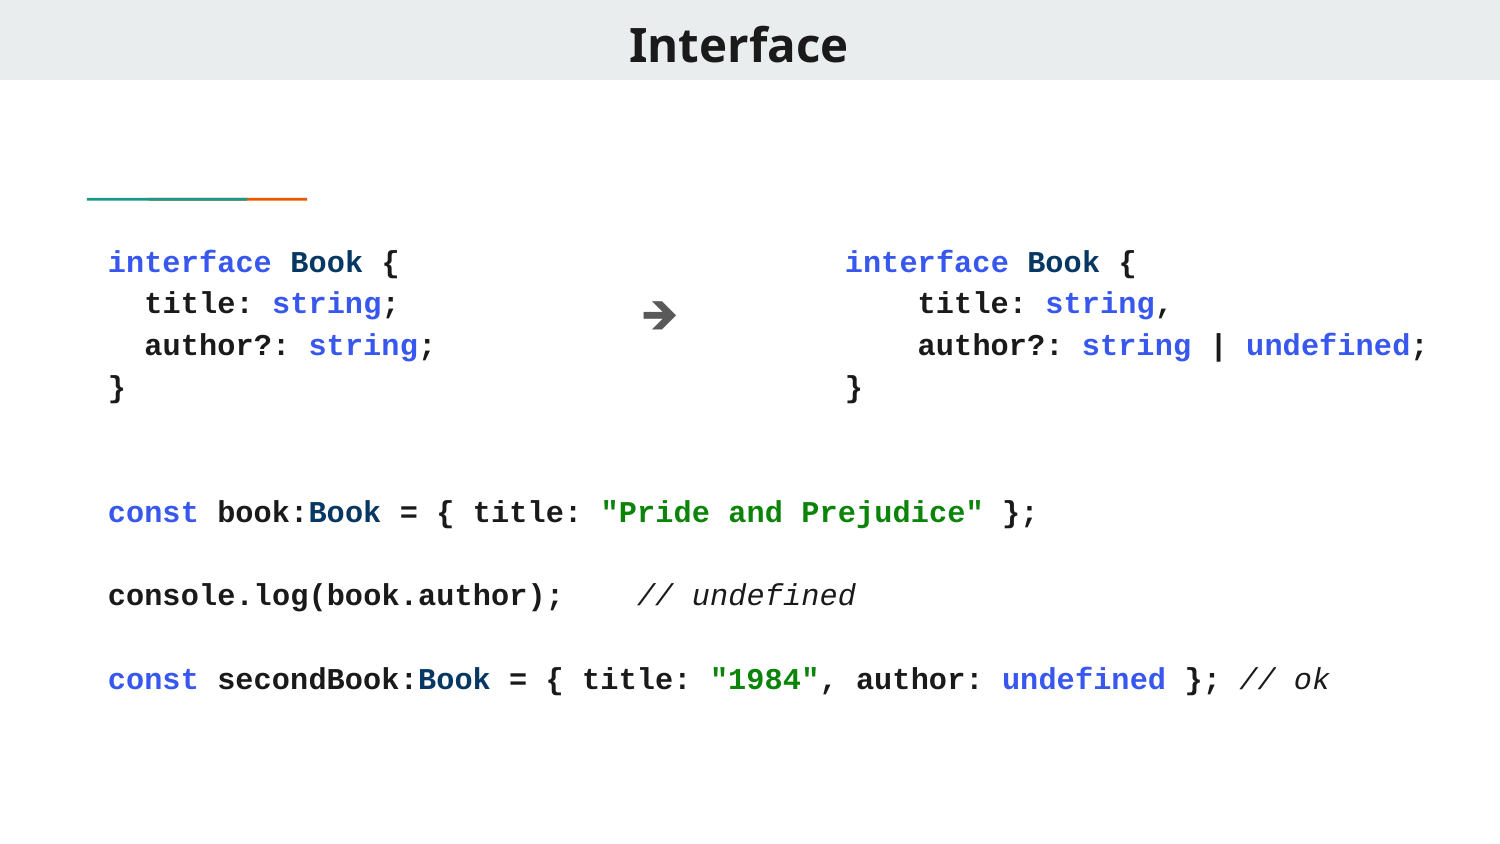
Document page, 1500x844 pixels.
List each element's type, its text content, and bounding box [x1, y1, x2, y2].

text_box 🡺 [626, 269, 742, 355]
text_box interface Book { title: string; author?: string; } const book:Book = { title: "Pride and Prejudice" }; console.log(book.author); // undefined const secondBook:Book = { title: "1984", author: undefined }; // ok [84, 221, 1450, 703]
text_box interface Book { title: string, author?: string | undefined; } [821, 221, 1486, 455]
title Interface [110, 0, 1369, 88]
